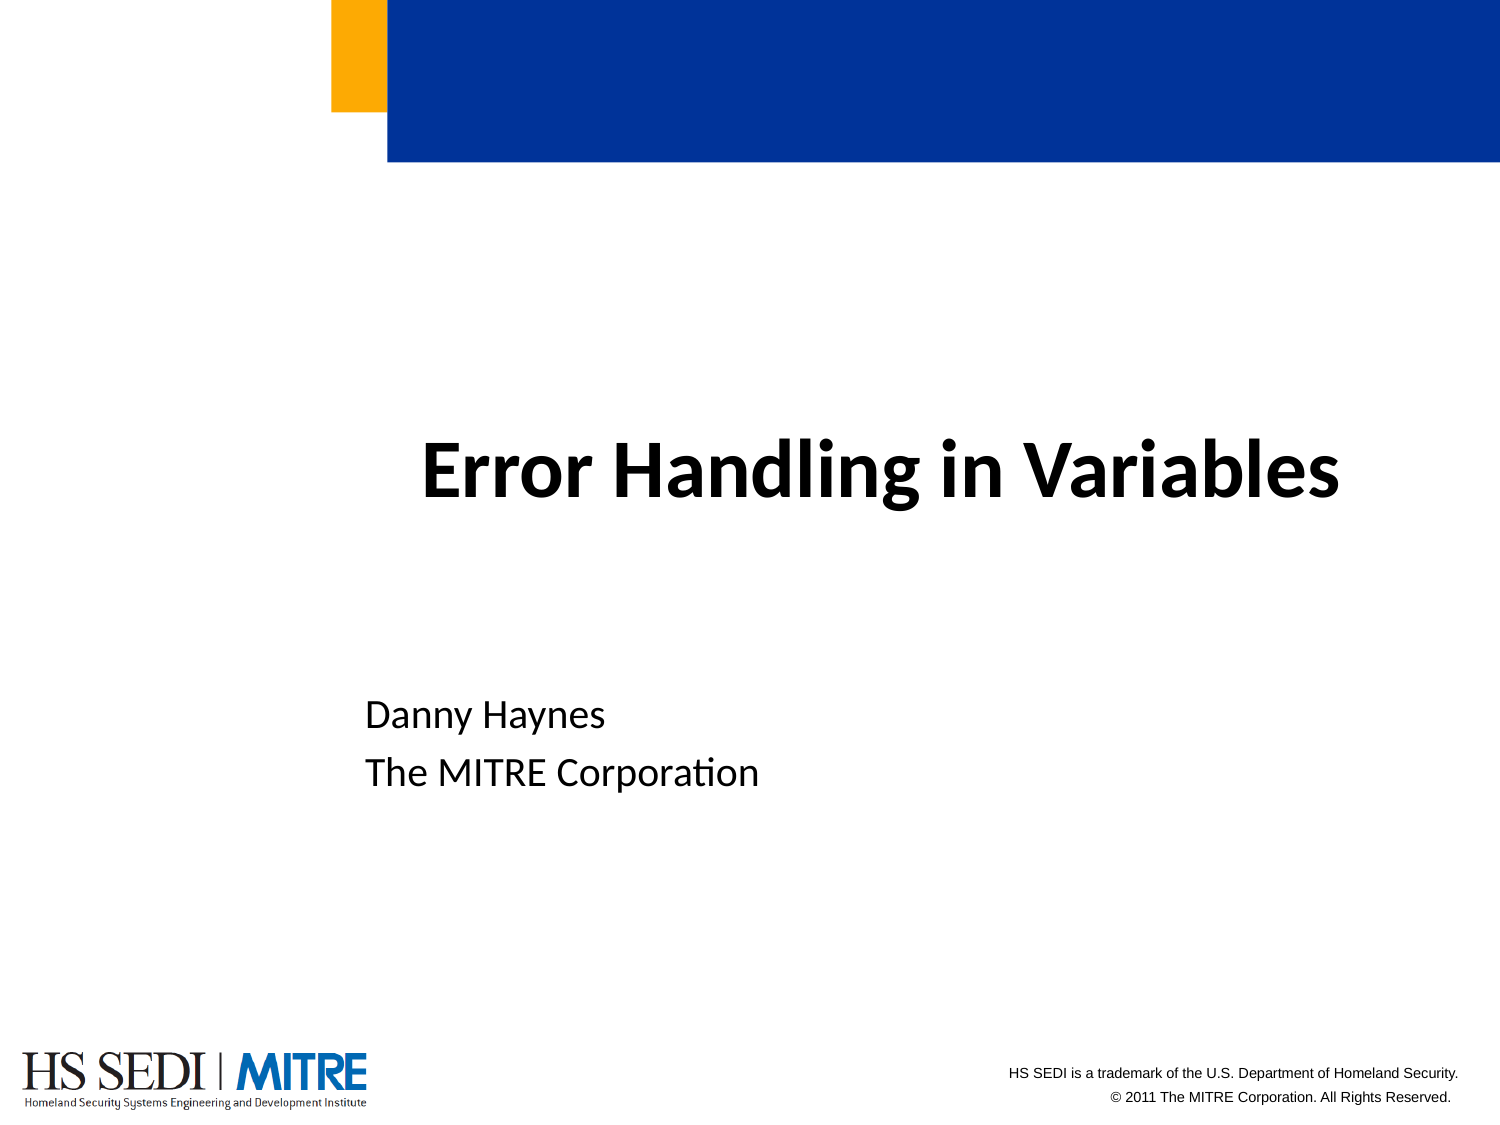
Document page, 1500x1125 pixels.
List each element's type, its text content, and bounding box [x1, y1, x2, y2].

title Error Handling in Variables [349, 374, 1413, 563]
subtitle Danny Haynes The MITRE Corporation [349, 686, 1106, 813]
picture [5, 1038, 381, 1119]
